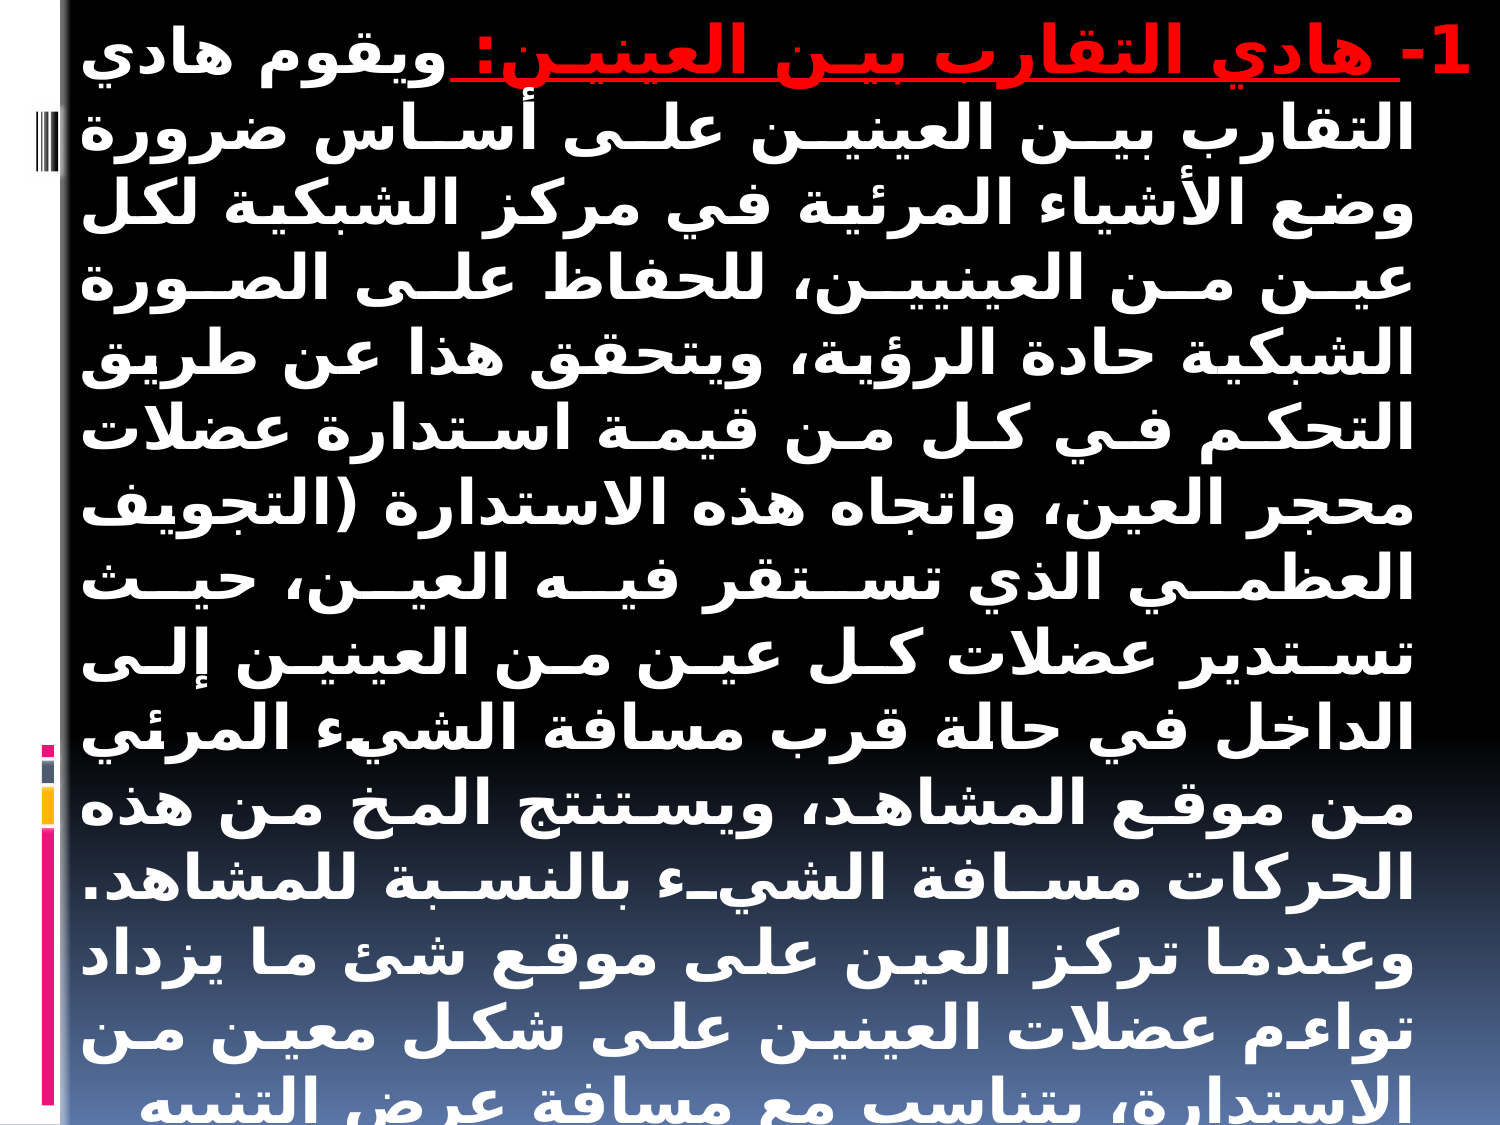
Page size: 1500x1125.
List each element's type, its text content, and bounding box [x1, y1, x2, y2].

list 1- هادي التقارب بين العينين: ويقوم هادي التقارب بين العينين على أساس ضرورة وضع الأشياء المرئية في مركز الشبكية لكل عين من العينيين، للحفاظ على الصورة الشبكية حادة الرؤية، ويتحقق هذا عن طريق التحكم في كل من قيمة استدارة عضلات محجر العين، واتجاه هذه الاستدارة (التجويف العظمي الذي تستقر فيه العين، حيث تستدير عضلات كل عين من العينين إلى الداخل في حالة قرب مسافة الشيء المرئي من موقع المشاهد، ويستنتج المخ من هذه الحركات مسافة الشيء بالنسبة للمشاهد. وعندما تركز العين على موقع شئ ما يزداد تواءم عضلات العينين على شكل معين من الاستدارة، يتناسب مع مسافة عرض التنبيه [64, 0, 1500, 1125]
